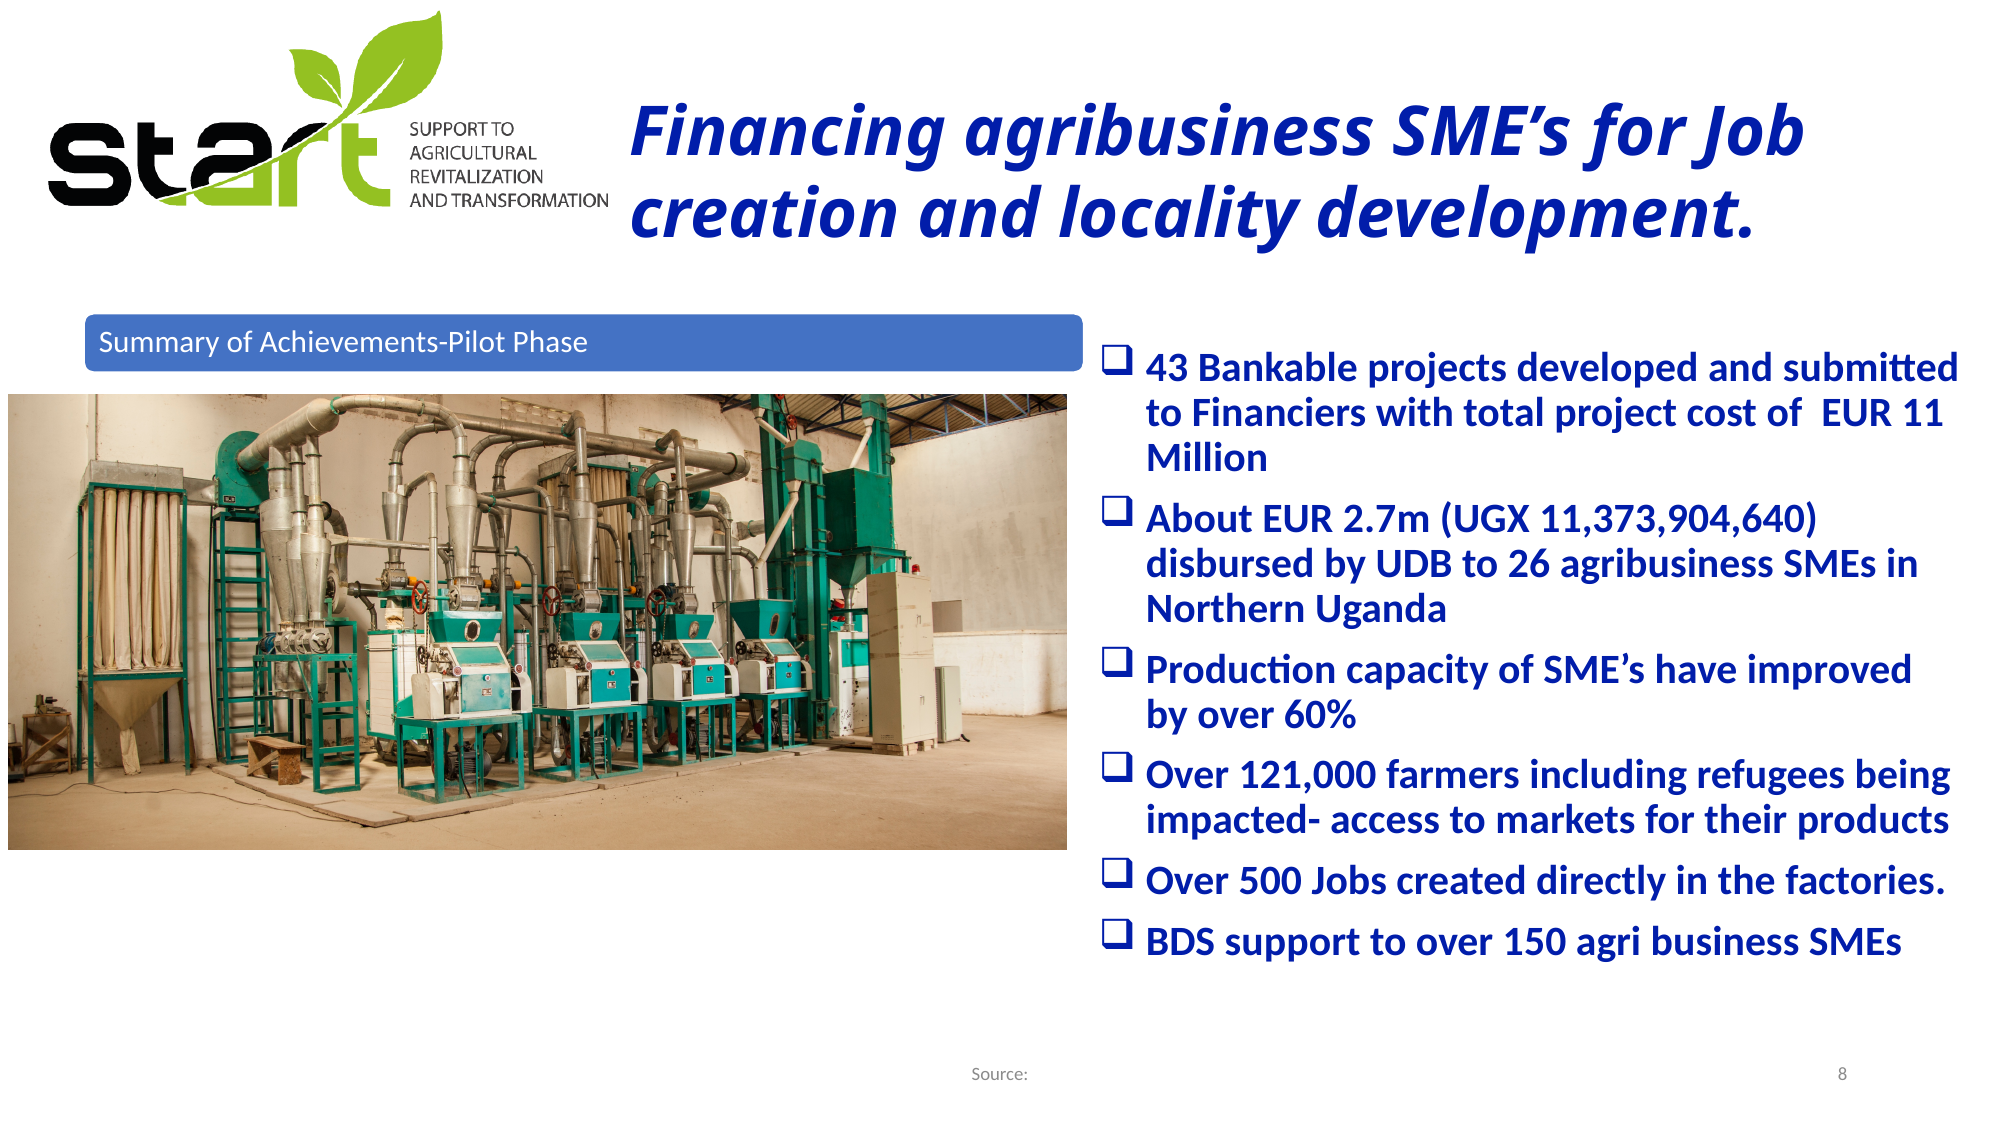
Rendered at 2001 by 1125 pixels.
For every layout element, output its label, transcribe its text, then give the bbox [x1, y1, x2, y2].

footer Source: [662, 1042, 1338, 1103]
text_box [83, 312, 1084, 374]
slide_number 8 [1412, 1042, 1863, 1103]
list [8, 394, 1067, 851]
picture [24, 0, 631, 245]
title Financing agribusiness SME’s for Job creation and locality development. [614, 59, 1890, 278]
list 43 Bankable projects developed and submitted to Financiers with total project cost of EUR 11 Million About EUR 2.7m (UGX 11,373,904,640) disbursed by UDB to 26 agribusiness SMEs in Northern Uganda Production capacity of SME’s have improved by over 60% Over 121,000 farmers including refugees being impacted- access to markets for their products Over 500 Jobs created directly in the factories. BDS support to over 150 agri business SMEs [1083, 277, 1977, 1066]
